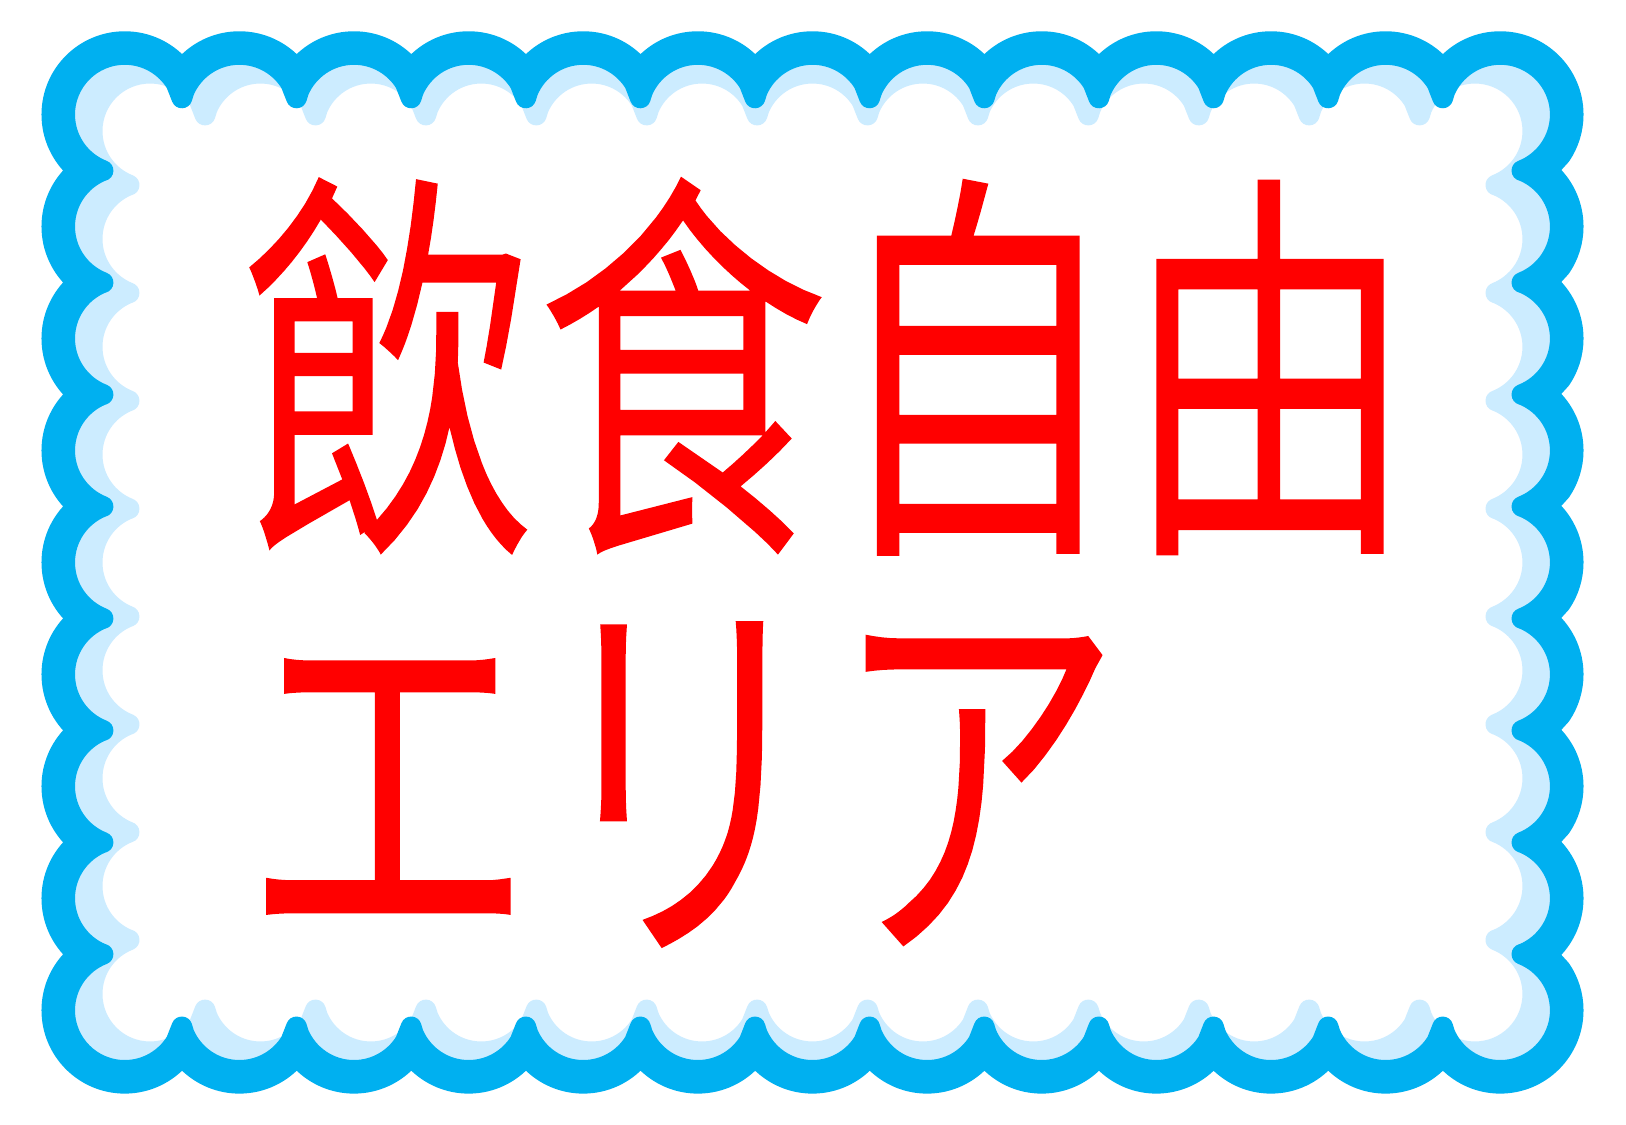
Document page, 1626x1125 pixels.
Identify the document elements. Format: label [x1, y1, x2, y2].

text_box [301, 1007, 404, 1067]
text_box [414, 58, 520, 118]
text_box [1221, 1007, 1323, 1067]
text_box [49, 39, 1576, 1086]
text_box [1456, 59, 1548, 1066]
text_box [527, 1007, 1098, 1067]
text_box [1221, 58, 1323, 118]
text_box [1339, 59, 1437, 118]
text_box [1339, 1007, 1437, 1066]
text_box [1103, 1007, 1210, 1067]
text_box [77, 59, 169, 1066]
text_box [1103, 58, 1210, 118]
text_box [527, 58, 1098, 118]
text_box [187, 1007, 286, 1066]
text_box [414, 1007, 520, 1067]
text_box [301, 58, 404, 118]
text_box [187, 59, 286, 118]
